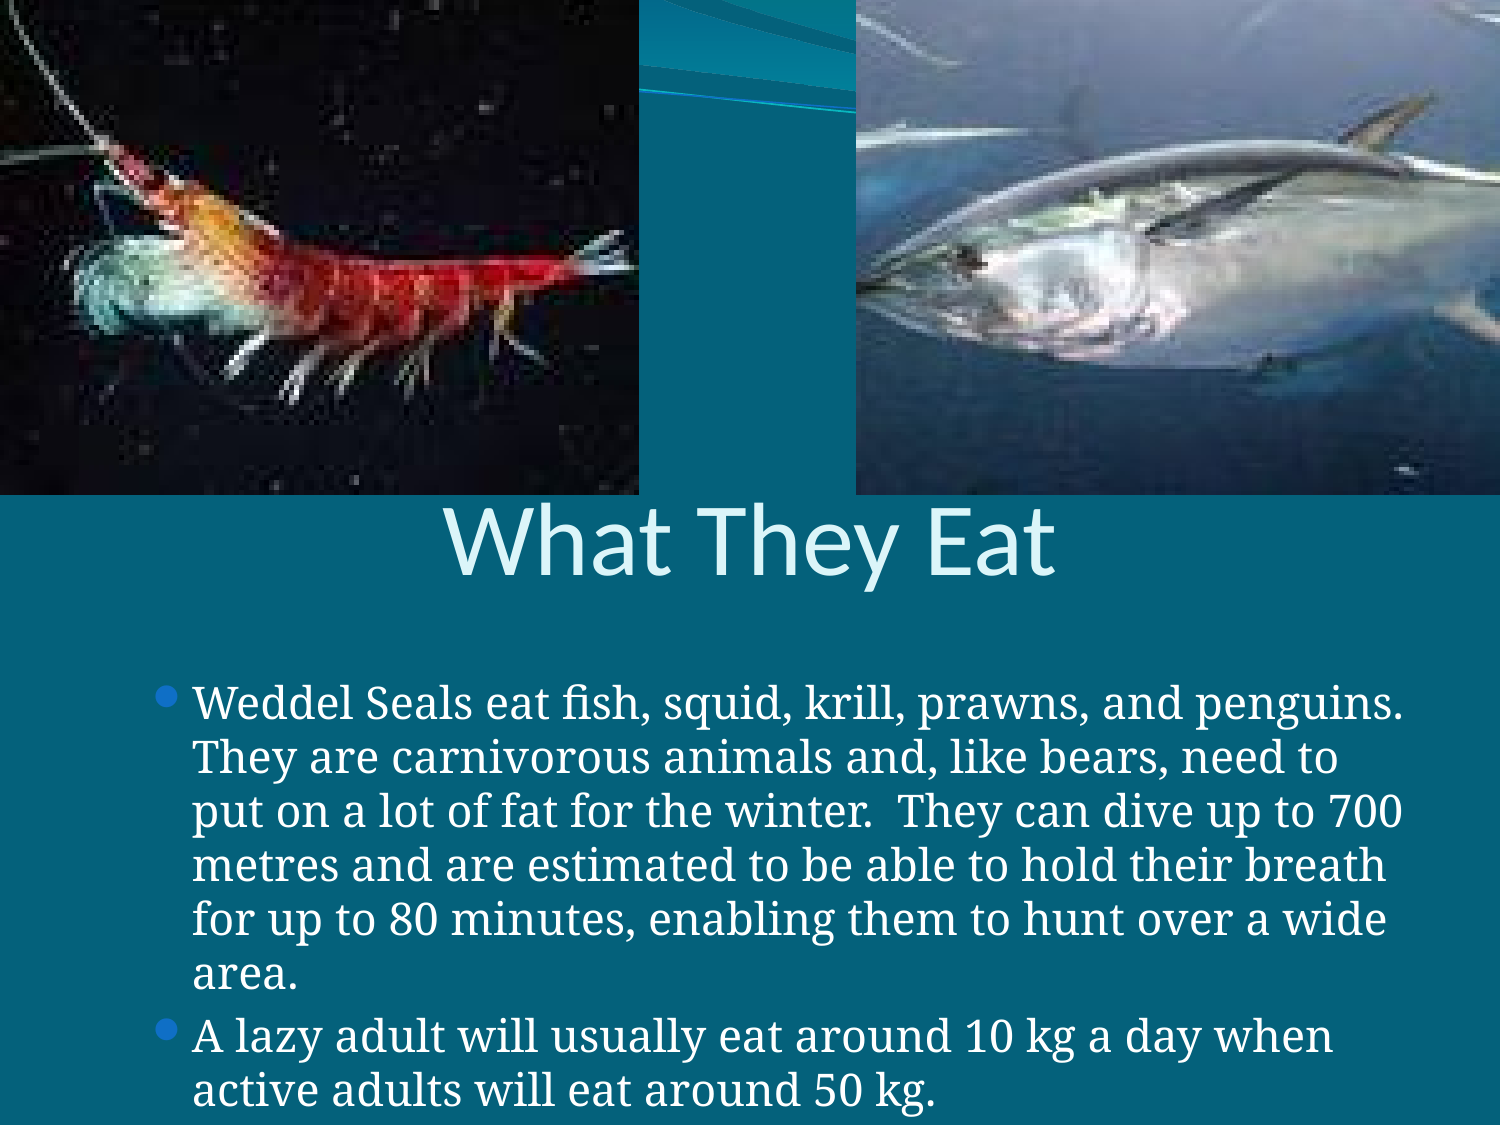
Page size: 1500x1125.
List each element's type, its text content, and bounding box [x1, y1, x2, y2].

picture [0, 0, 638, 494]
title What They Eat [436, 408, 1063, 597]
list Weddel Seals eat fish, squid, krill, prawns, and penguins. They are carnivorous animals and, like bears, need to put on a lot of fat for the winter. They can dive up to 700 metres and are estimated to be able to hold their breath for up to 80 minutes, enabling them to hunt over a wide area. A lazy adult will usually eat around 10 kg a day when active adults will eat around 50 kg. [75, 667, 1425, 1125]
picture [856, 0, 1500, 494]
